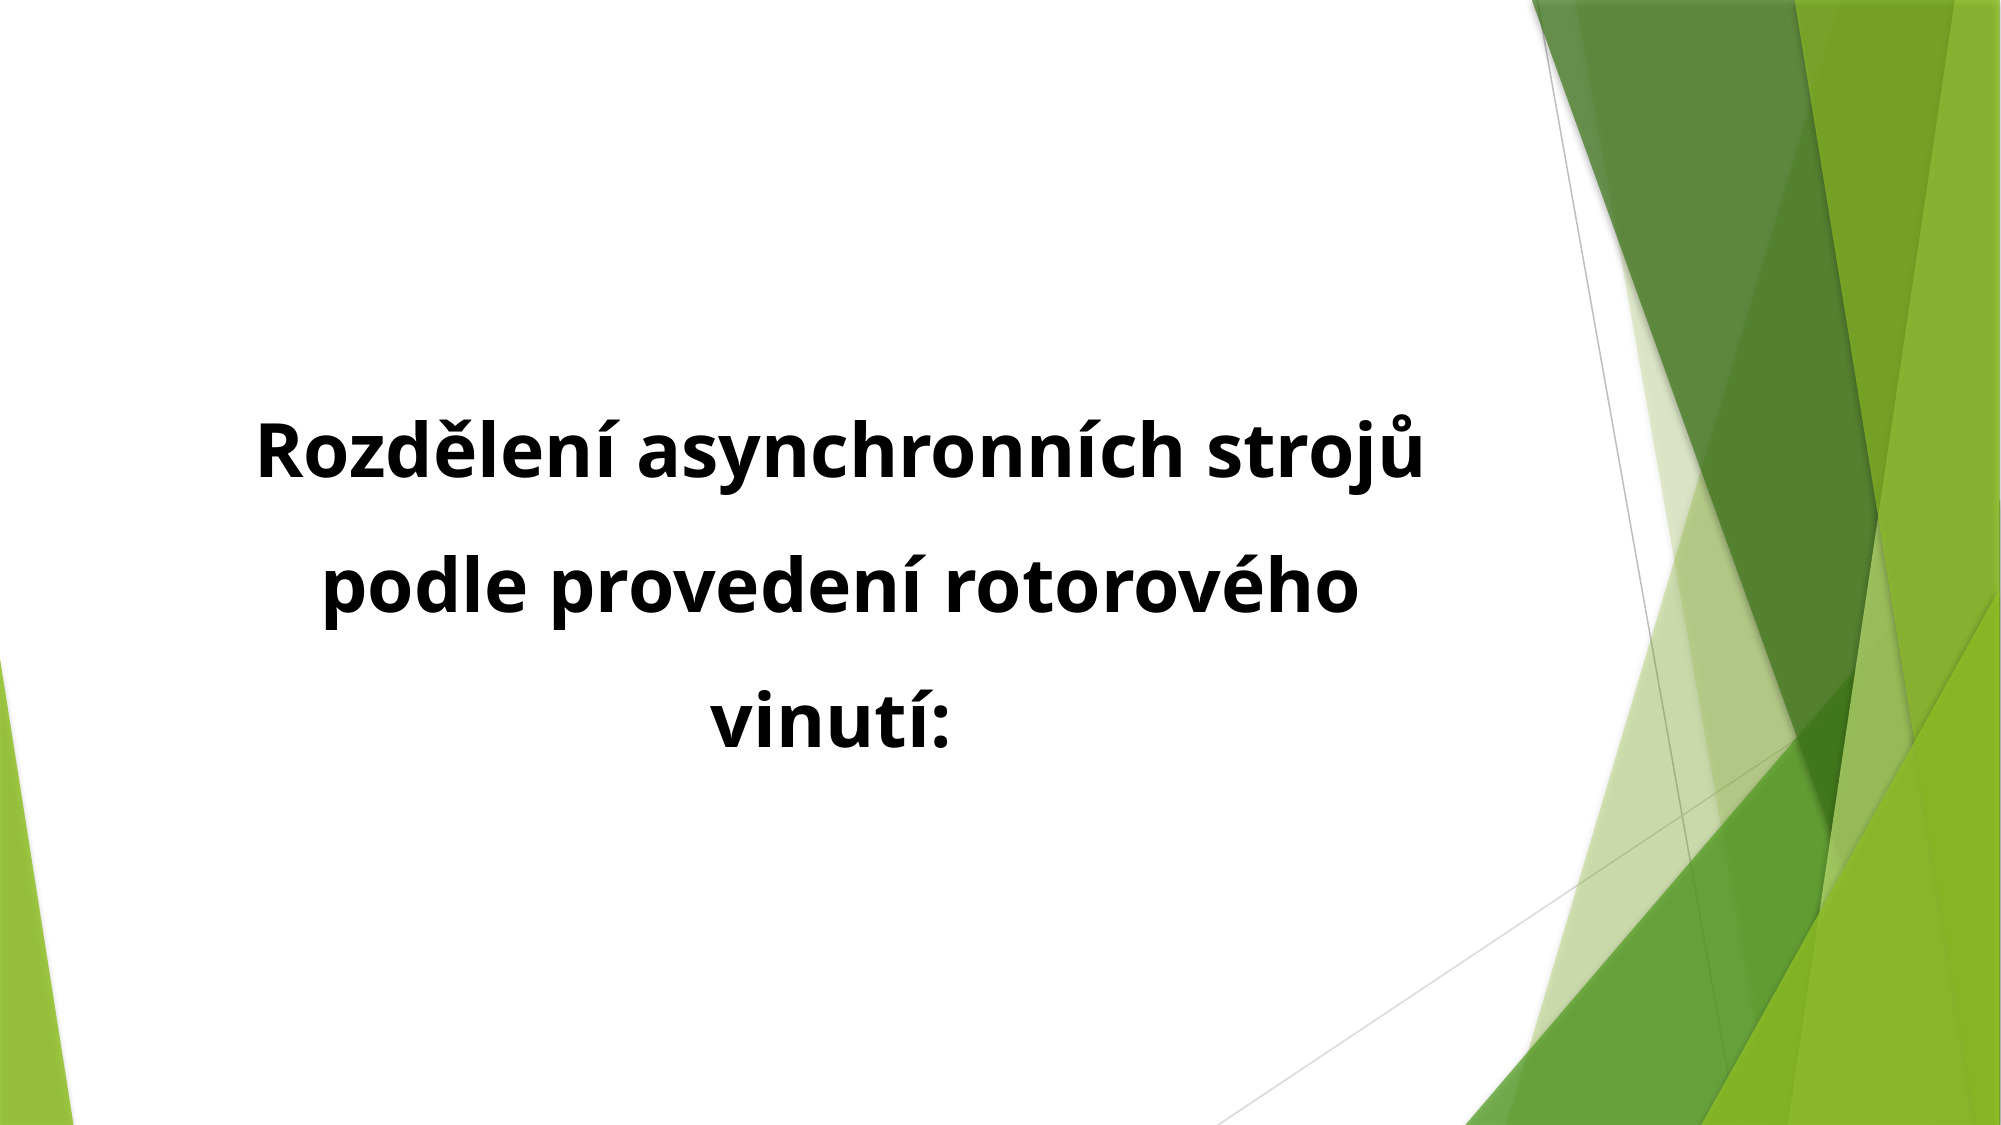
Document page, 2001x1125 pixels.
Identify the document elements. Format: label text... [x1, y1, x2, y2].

text_box Rozdělení asynchronních strojů podle provedení rotorového vinutí: [182, 350, 1500, 771]
